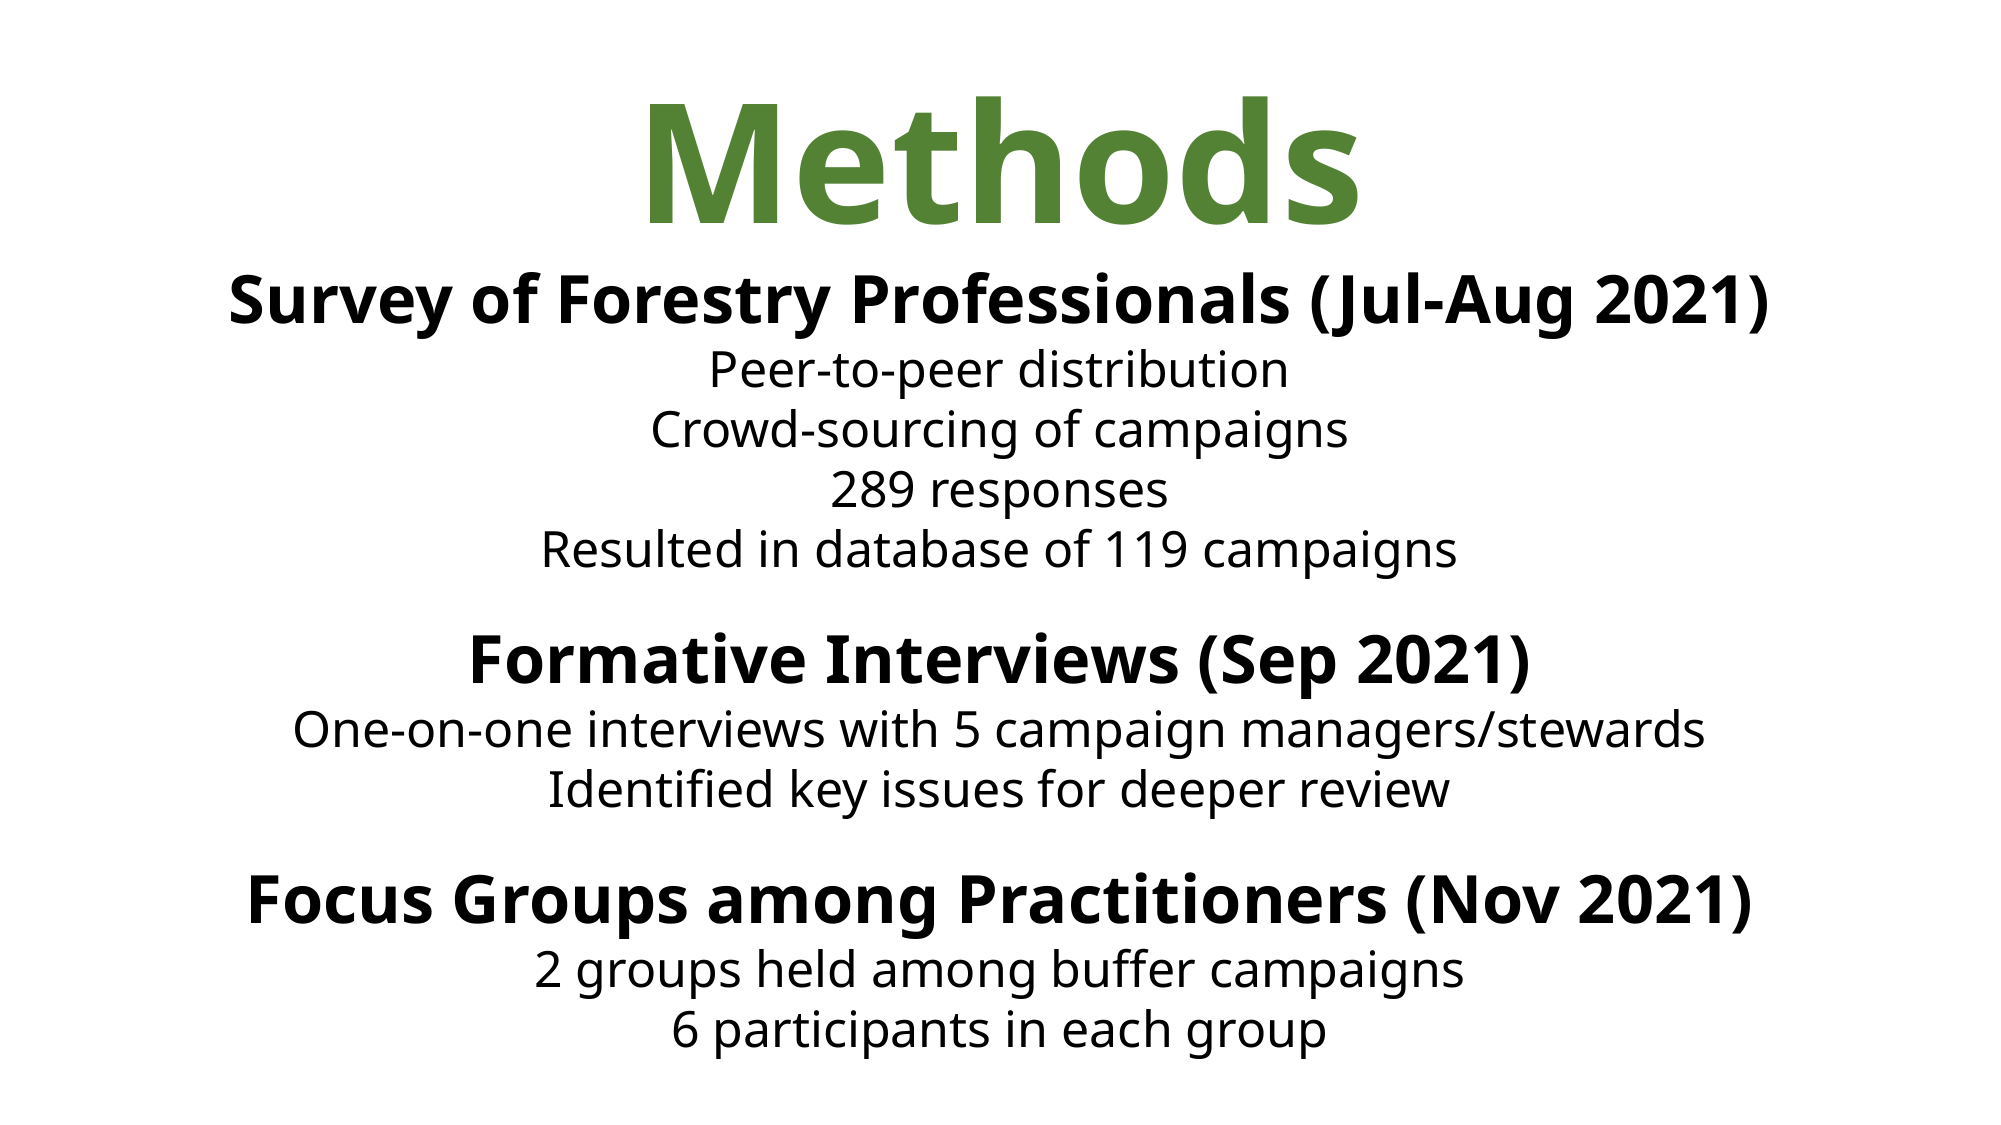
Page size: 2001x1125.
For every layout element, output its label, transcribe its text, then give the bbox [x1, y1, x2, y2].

text_box Methods Survey of Forestry Professionals (Jul-Aug 2021) Peer-to-peer distribution Crowd-sourcing of campaigns 289 responses Resulted in database of 119 campaigns Formative Interviews (Sep 2021) One-on-one interviews with 5 campaign managers/stewards Identified key issues for deeper review Focus Groups among Practitioners (Nov 2021) 2 groups held among buffer campaigns 6 participants in each group [108, 49, 1892, 1065]
